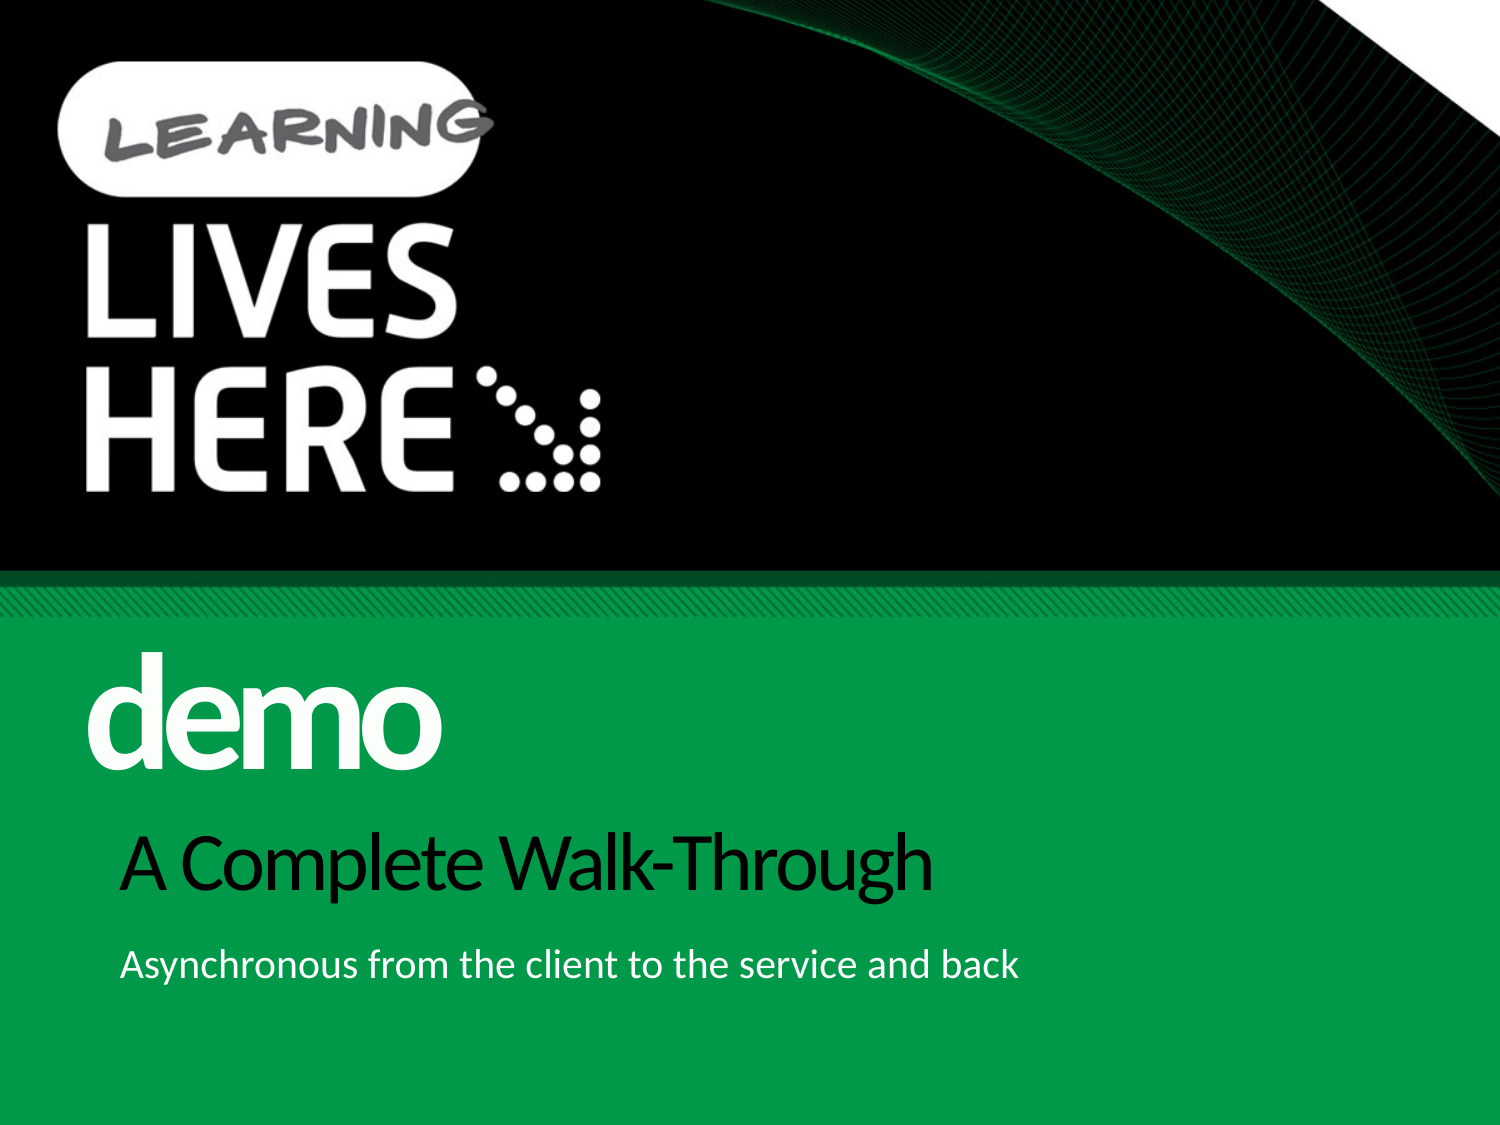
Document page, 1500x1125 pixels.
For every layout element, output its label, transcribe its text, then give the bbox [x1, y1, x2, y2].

title A Complete Walk-Through [119, 818, 1375, 943]
picture [0, 0, 1500, 1125]
subtitle Asynchronous from the client to the service and back [119, 942, 1236, 1019]
list demo [83, 625, 1344, 800]
